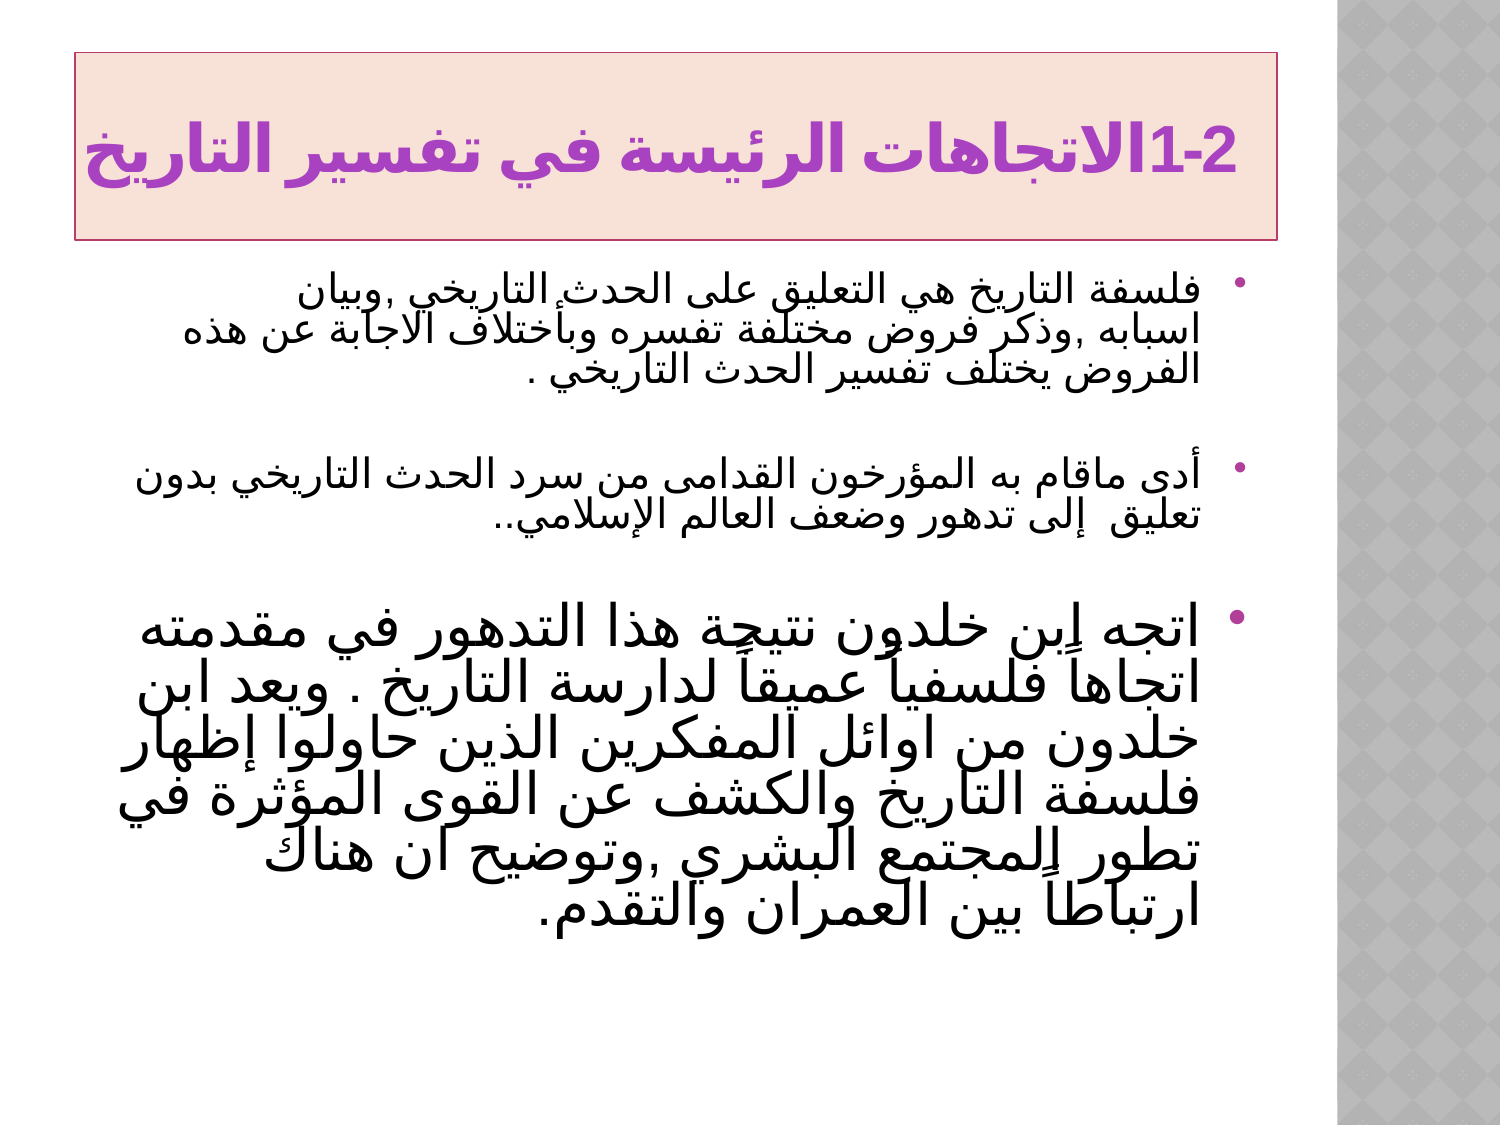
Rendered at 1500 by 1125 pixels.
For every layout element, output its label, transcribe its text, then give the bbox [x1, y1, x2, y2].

list فلسفة التاريخ هي التعليق على الحدث التاريخي ,وبيان اسبابه ,وذكر فروض مختلفة تفسره وبأختلاف الاجابة عن هذه الفروض يختلف تفسير الحدث التاريخي . أدى ماقام به المؤرخون القدامى من سرد الحدث التاريخي بدون تعليق إلى تدهور وضعف العالم الإسلامي.. اتجه ابن خلدون نتيجة هذا التدهور في مقدمته اتجاهاً فلسفياً عميقاً لدارسة التاريخ . ويعد ابن خلدون من اوائل المفكرين الذين حاولوا إظهار فلسفة التاريخ والكشف عن القوى المؤثرة في تطور المجتمع البشري ,وتوضيح ان هناك ارتباطاً بين العمران والتقدم. [74, 263, 1263, 1060]
title 1-2الاتجاهات الرئيسة في تفسير التاريخ [74, 52, 1278, 241]
